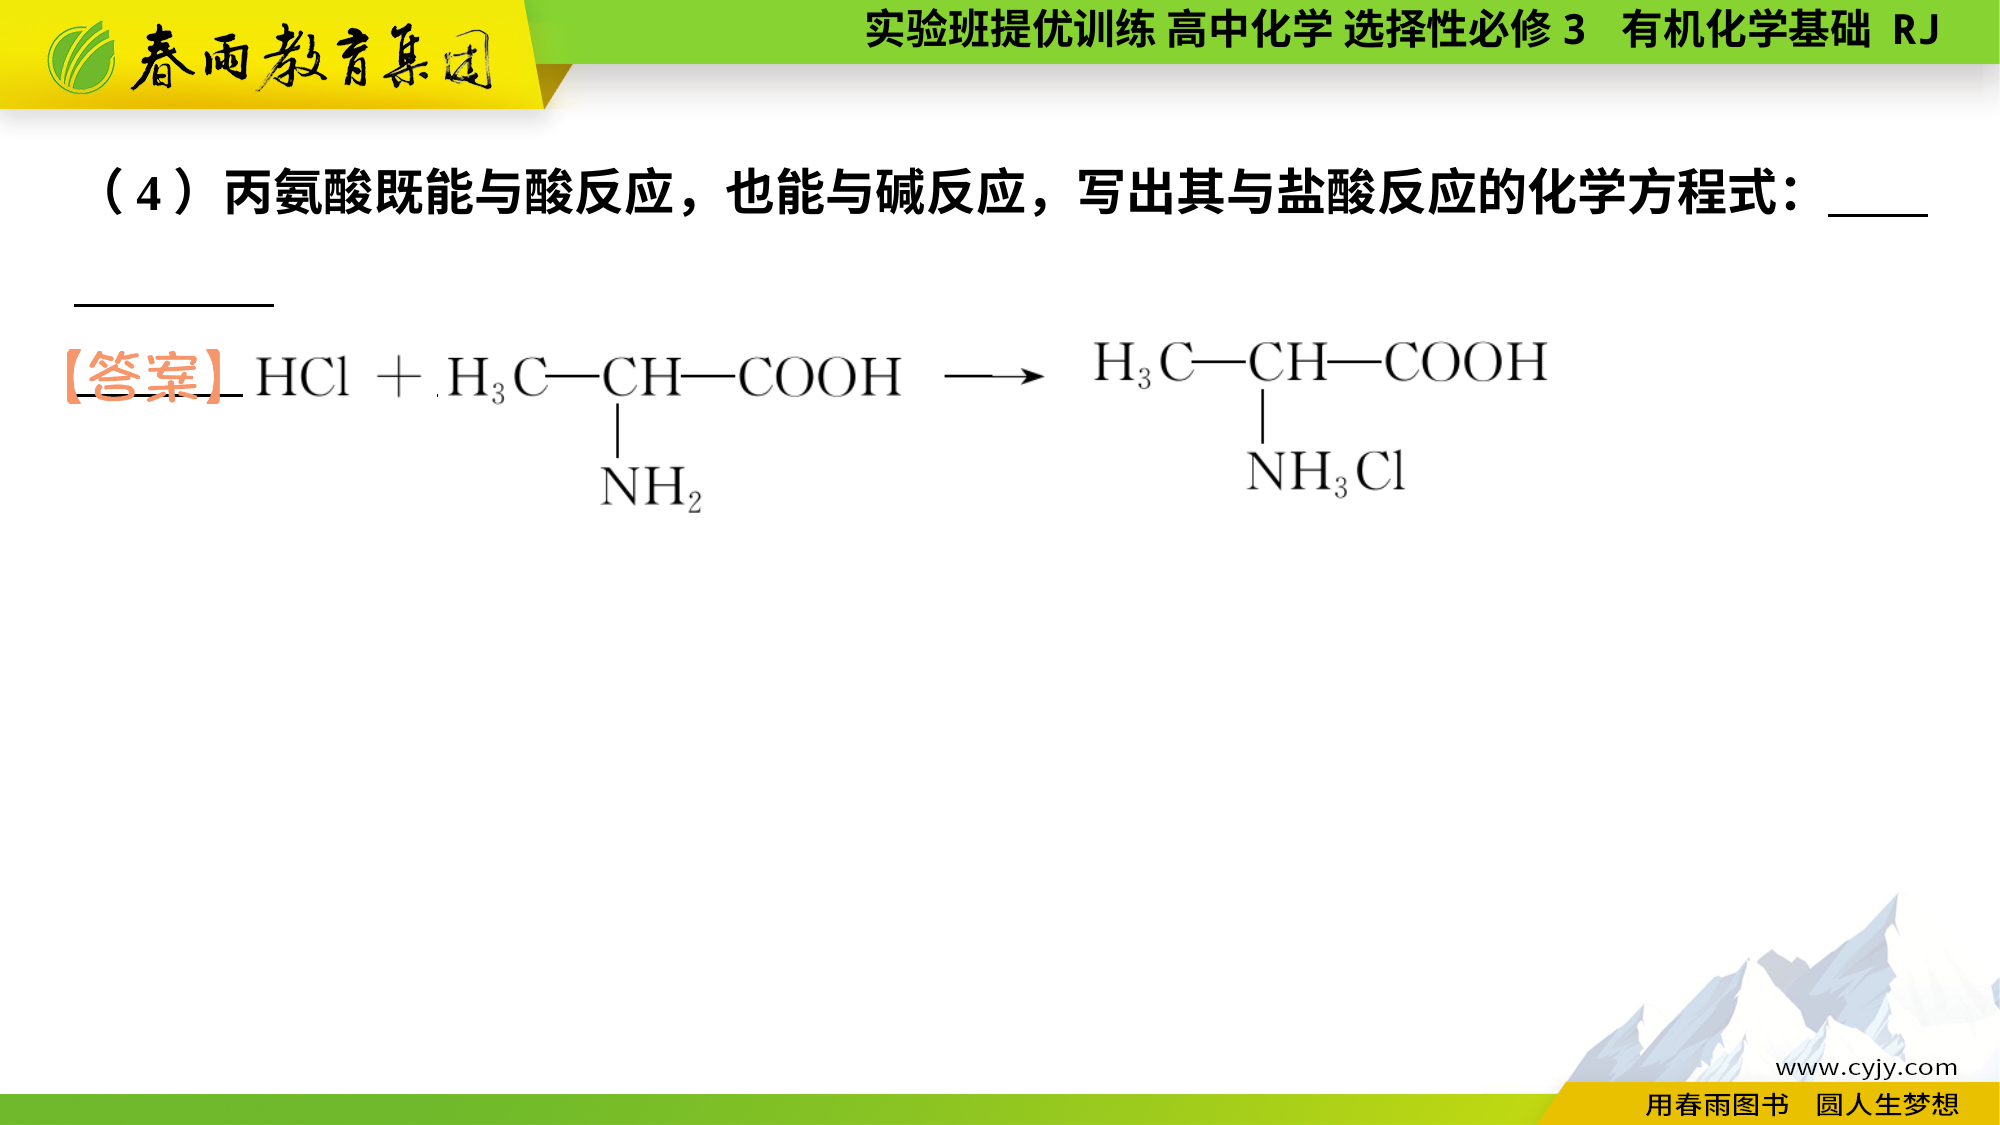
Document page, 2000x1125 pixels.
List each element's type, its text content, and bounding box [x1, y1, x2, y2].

picture [0, 0, 2000, 1125]
list （4）丙氨酸既能与酸反应，也能与碱反应，写出其与盐酸反应的化学方程式： 。 [59, 122, 1944, 308]
